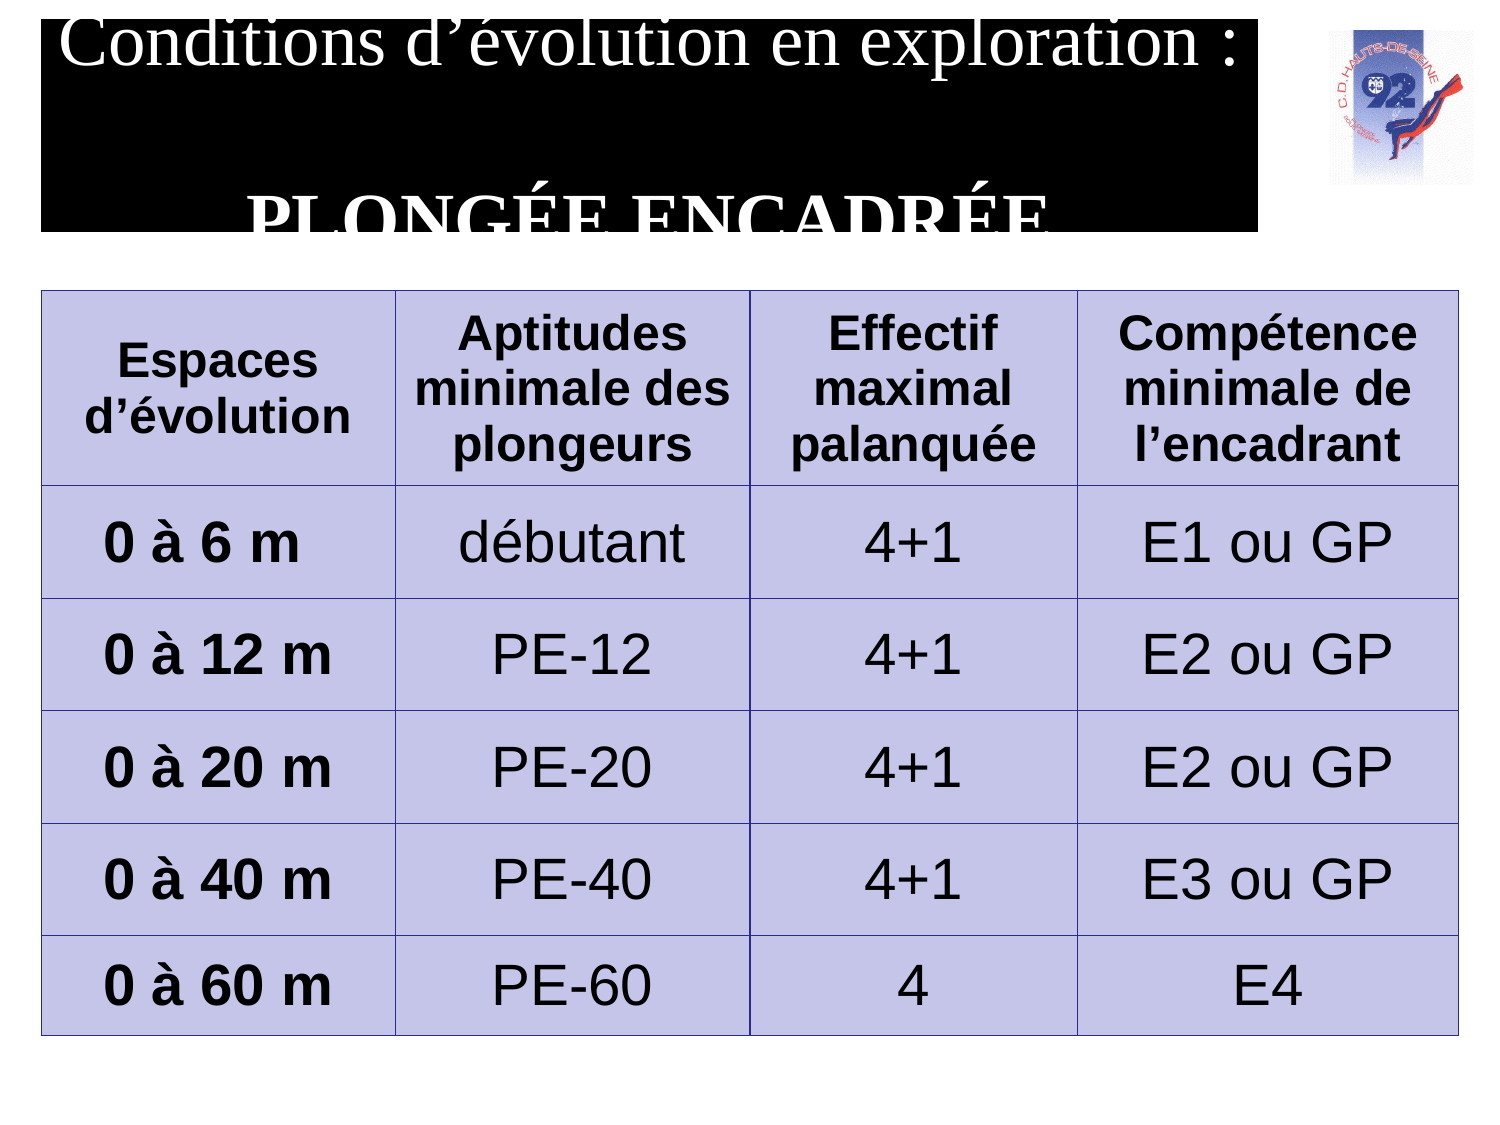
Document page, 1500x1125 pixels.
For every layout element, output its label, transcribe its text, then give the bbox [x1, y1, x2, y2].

table_cell 4+1 [751, 486, 1077, 598]
table_cell 0 à 12 m [42, 599, 395, 710]
table_header Compétence minimale de l’encadrant [1078, 291, 1458, 485]
table_cell 4+1 [751, 711, 1077, 823]
table_cell E2 ou GP [1078, 711, 1458, 823]
table_cell 4+1 [751, 824, 1077, 935]
table_cell débutant [396, 486, 749, 598]
table_cell 4+1 [751, 599, 1077, 710]
table_cell E4 [1078, 936, 1458, 1035]
table_cell E2 ou GP [1078, 599, 1458, 710]
table_cell PE-12 [396, 599, 749, 710]
table_cell PE-20 [396, 711, 749, 823]
table_cell PE-40 [396, 824, 749, 935]
table_header Aptitudes minimale des plongeurs [396, 291, 749, 485]
table_header Espaces d’évolution [42, 291, 395, 485]
table_header Effectif maximal palanquée [751, 291, 1077, 485]
table_cell 0 à 6 m [42, 486, 395, 598]
table_cell 0 à 40 m [42, 824, 395, 935]
table_cell E3 ou GP [1078, 824, 1458, 935]
table_cell PE-60 [396, 936, 749, 1035]
title Conditions d’évolution en exploration : PLONGÉE ENCADRÉE [41, 19, 1258, 232]
table_cell 0 à 20 m [42, 711, 395, 823]
table_cell 4 [751, 936, 1077, 1035]
picture [1328, 30, 1474, 185]
table_cell E1 ou GP [1078, 486, 1458, 598]
table_cell 0 à 60 m [42, 936, 395, 1035]
